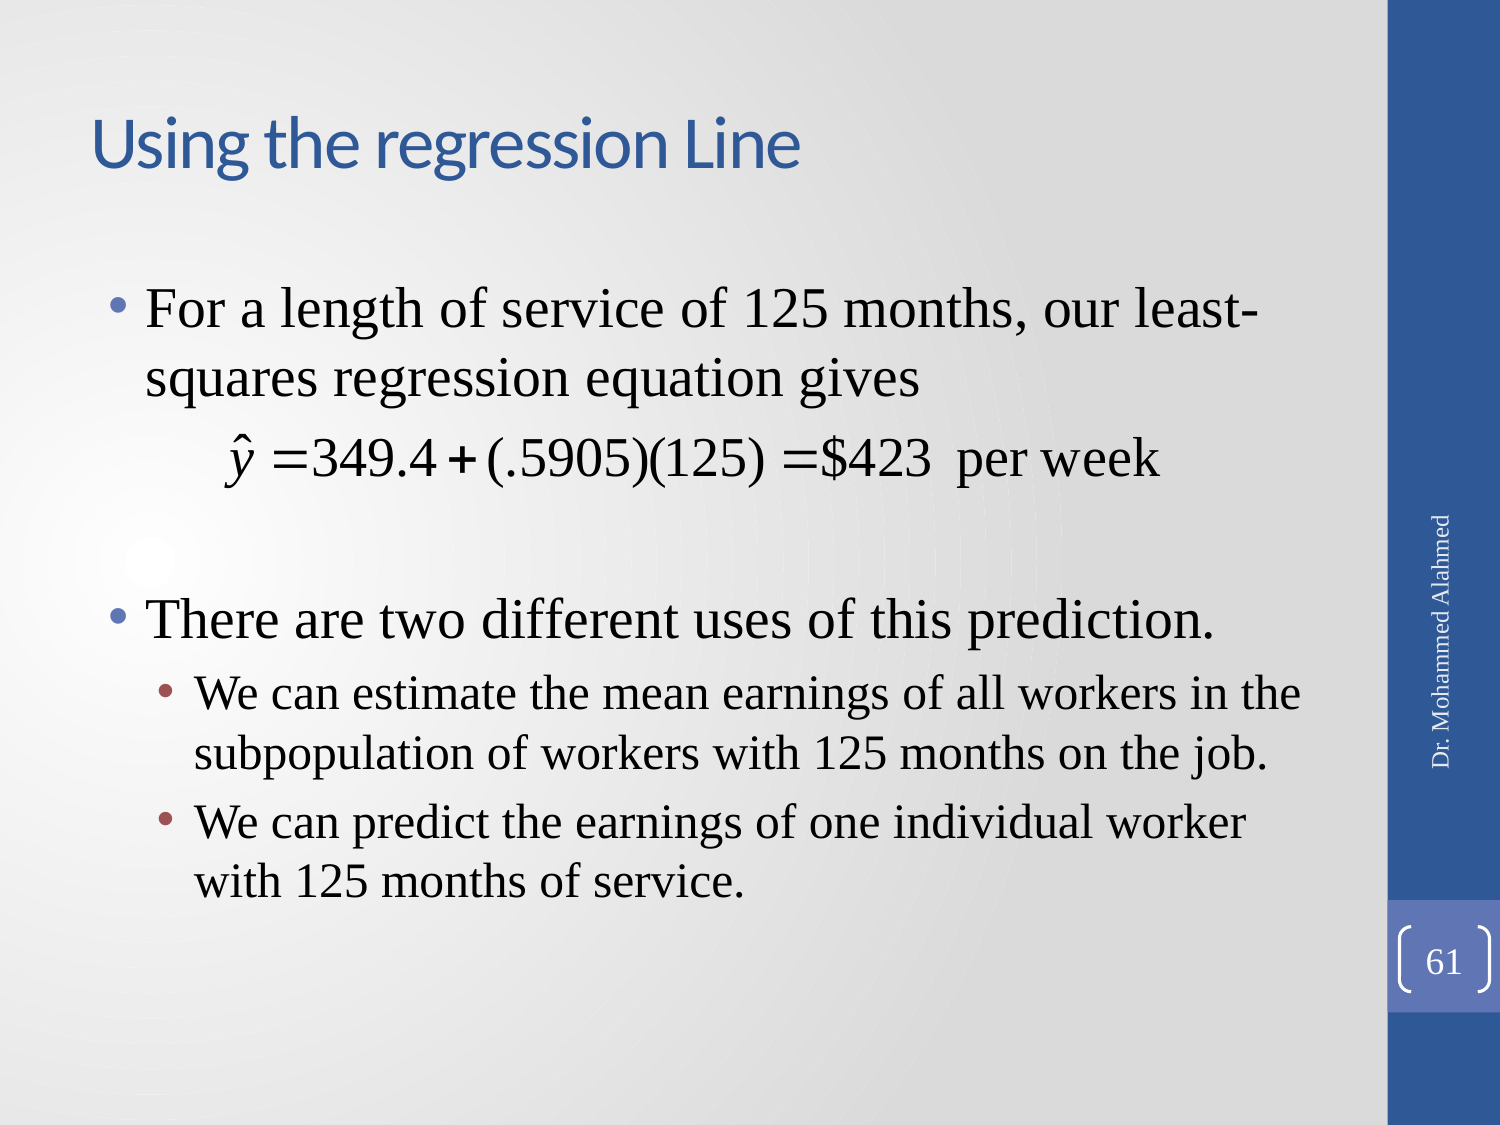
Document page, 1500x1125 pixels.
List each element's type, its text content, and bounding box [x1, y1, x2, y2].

list For a length of service of 125 months, our least-squares regression equation gives There are two different uses of this prediction. We can estimate the mean earnings of all workers in the subpopulation of workers with 125 months on the job. We can predict the earnings of one individual worker with 125 months of service. [75, 262, 1325, 1050]
slide_number 61 [1397, 925, 1492, 994]
title Using the regression Line [75, 45, 1325, 233]
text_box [215, 424, 1173, 501]
footer Dr. Mohammed Alahmed [1408, 500, 1469, 889]
